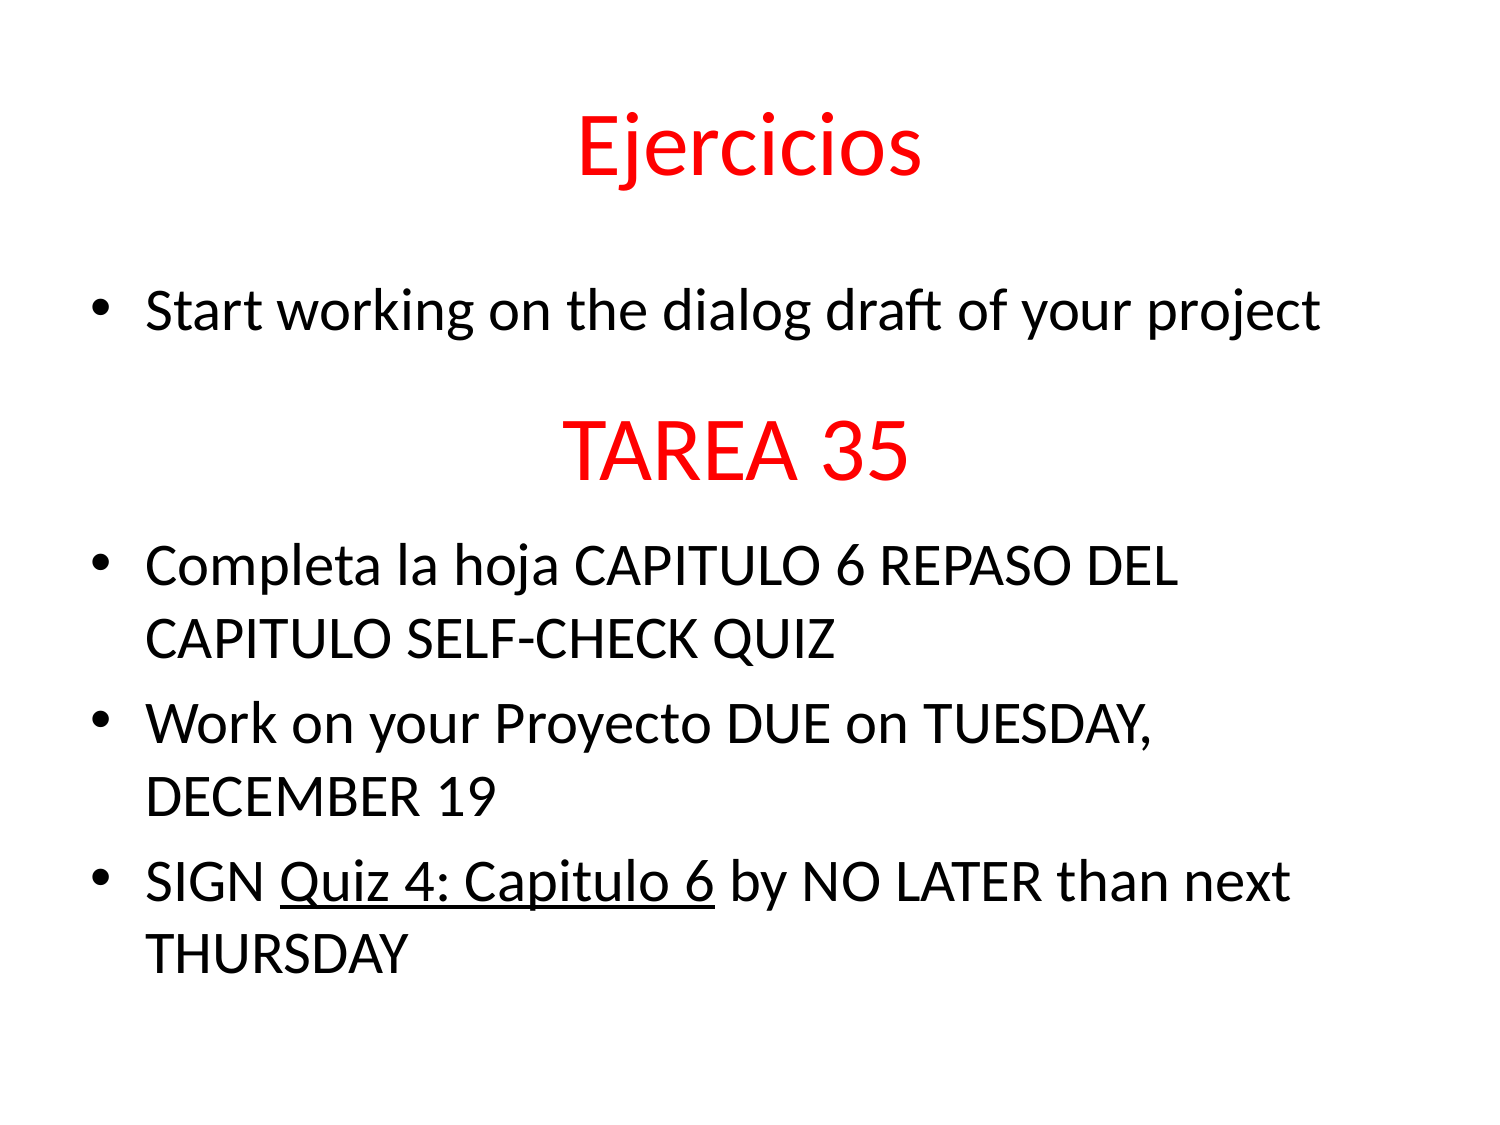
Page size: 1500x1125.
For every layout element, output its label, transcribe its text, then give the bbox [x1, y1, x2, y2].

title Ejercicios [75, 45, 1425, 233]
list Start working on the dialog draft of your project Completa la hoja CAPITULO 6 REPASO DEL CAPITULO SELF-CHECK QUIZ Work on your Proyecto DUE on TUESDAY, DECEMBER 19 SIGN Quiz 4: Capitulo 6 by NO LATER than next THURSDAY [75, 262, 1425, 1005]
text_box TAREA 35 [62, 350, 1413, 538]
